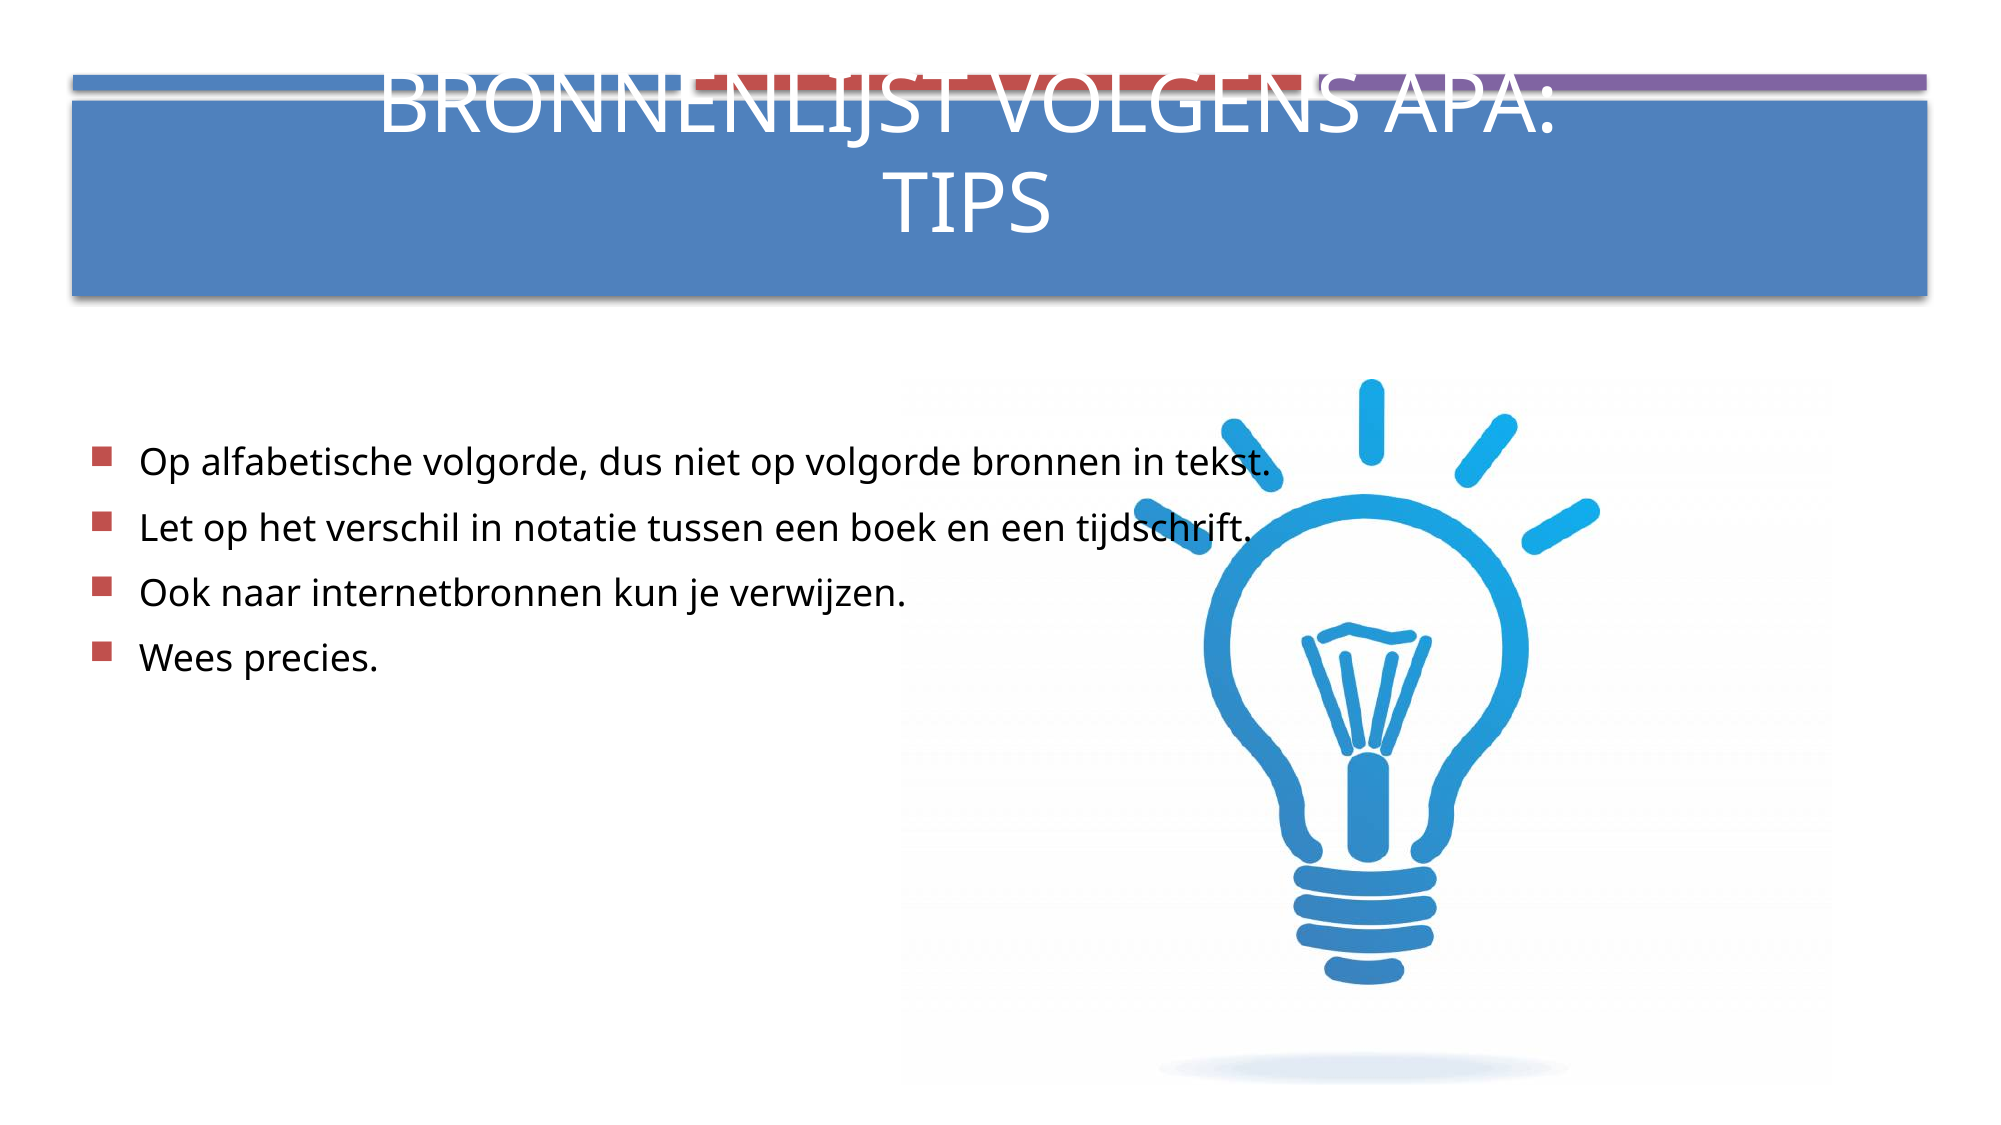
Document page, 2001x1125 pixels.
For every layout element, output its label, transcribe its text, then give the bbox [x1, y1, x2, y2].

list Op alfabetische volgorde, dus niet op volgorde bronnen in tekst. Let op het verschil in notatie tussen een boek en een tijdschrift. Ook naar internetbronnen kun je verwijzen. Wees precies. [73, 317, 1367, 800]
title Bronnenlijst volgens APA: tips [286, 132, 1650, 258]
picture [901, 378, 1832, 1085]
